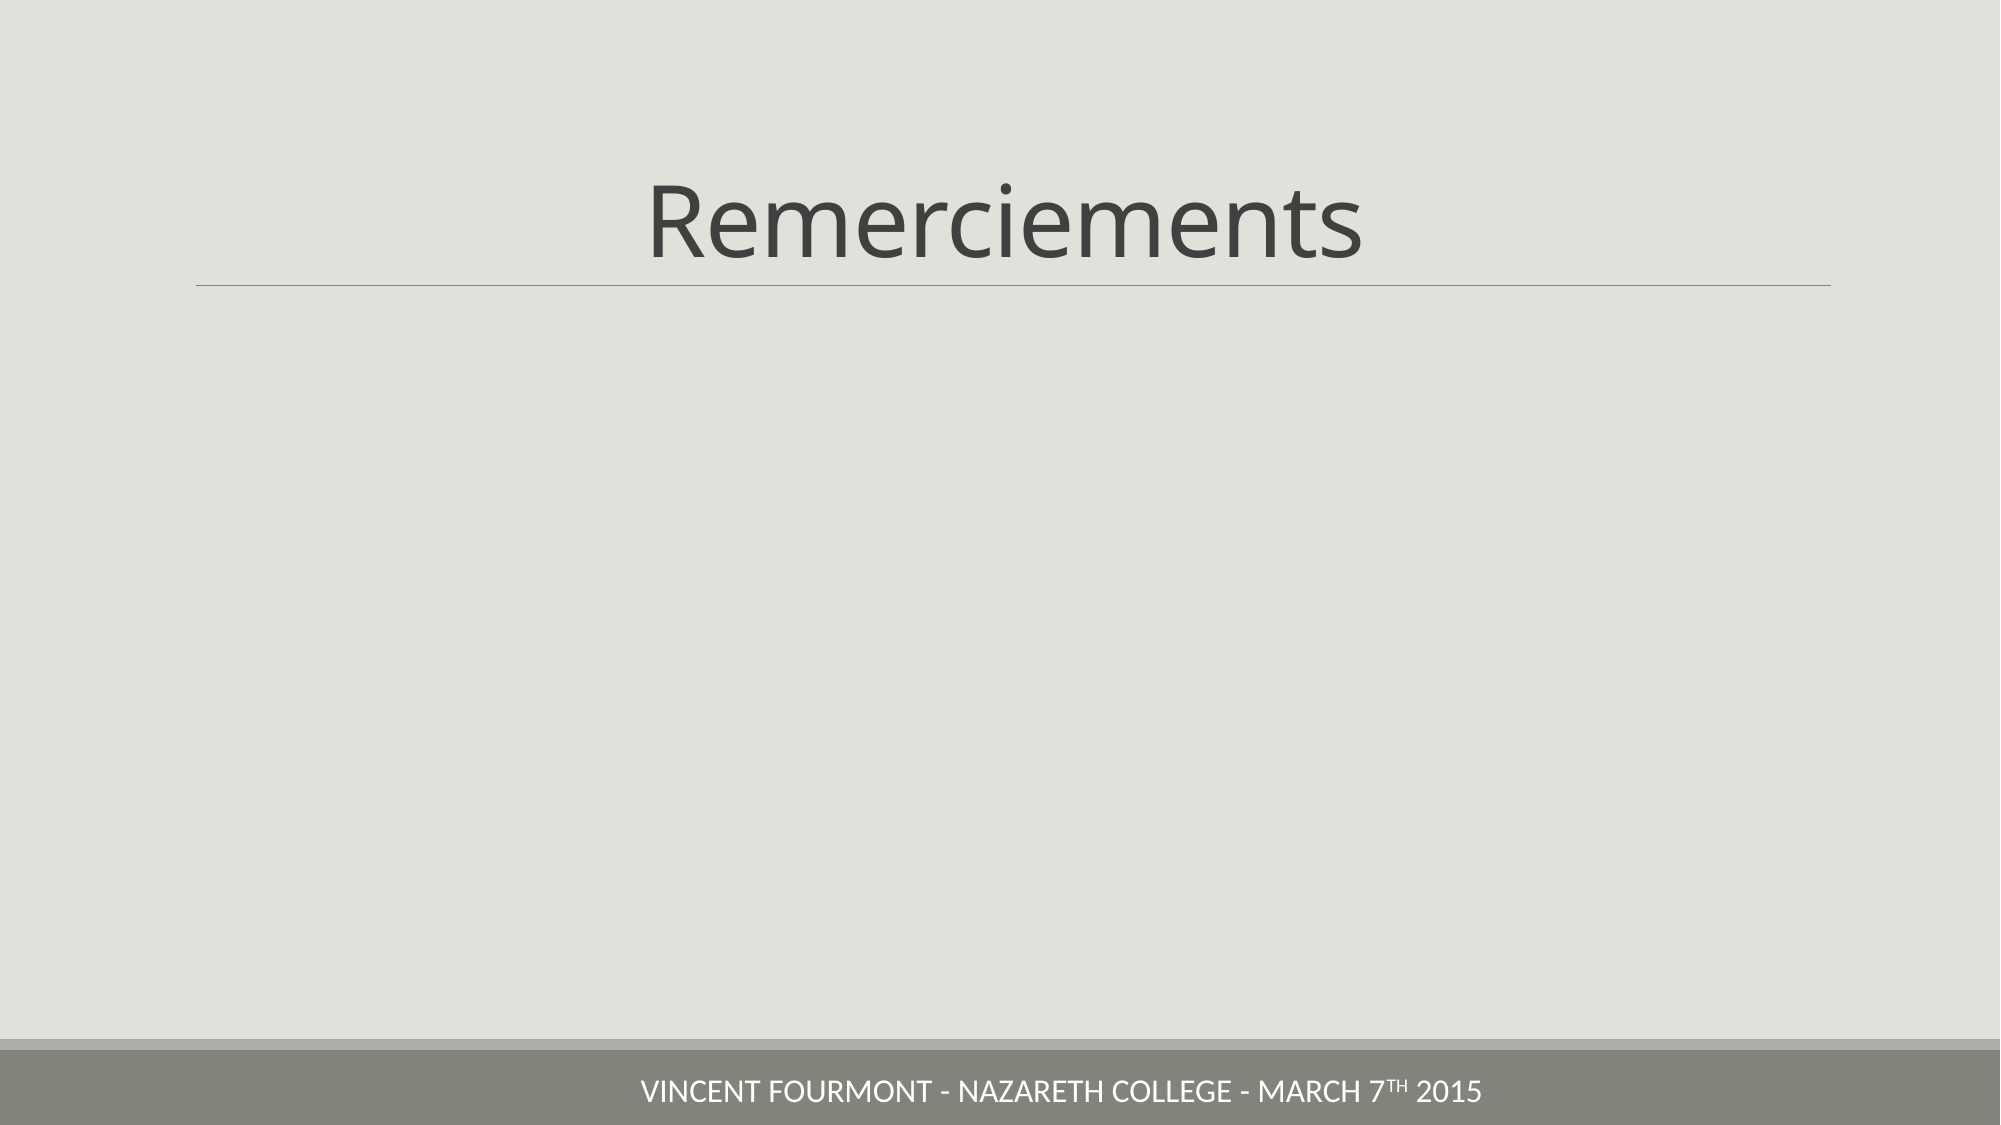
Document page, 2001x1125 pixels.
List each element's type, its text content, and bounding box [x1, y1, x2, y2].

title Remerciements [180, 47, 1830, 285]
footer Vincent FOURMONT - Nazareth College - March 7th 2015 [604, 1059, 1519, 1120]
